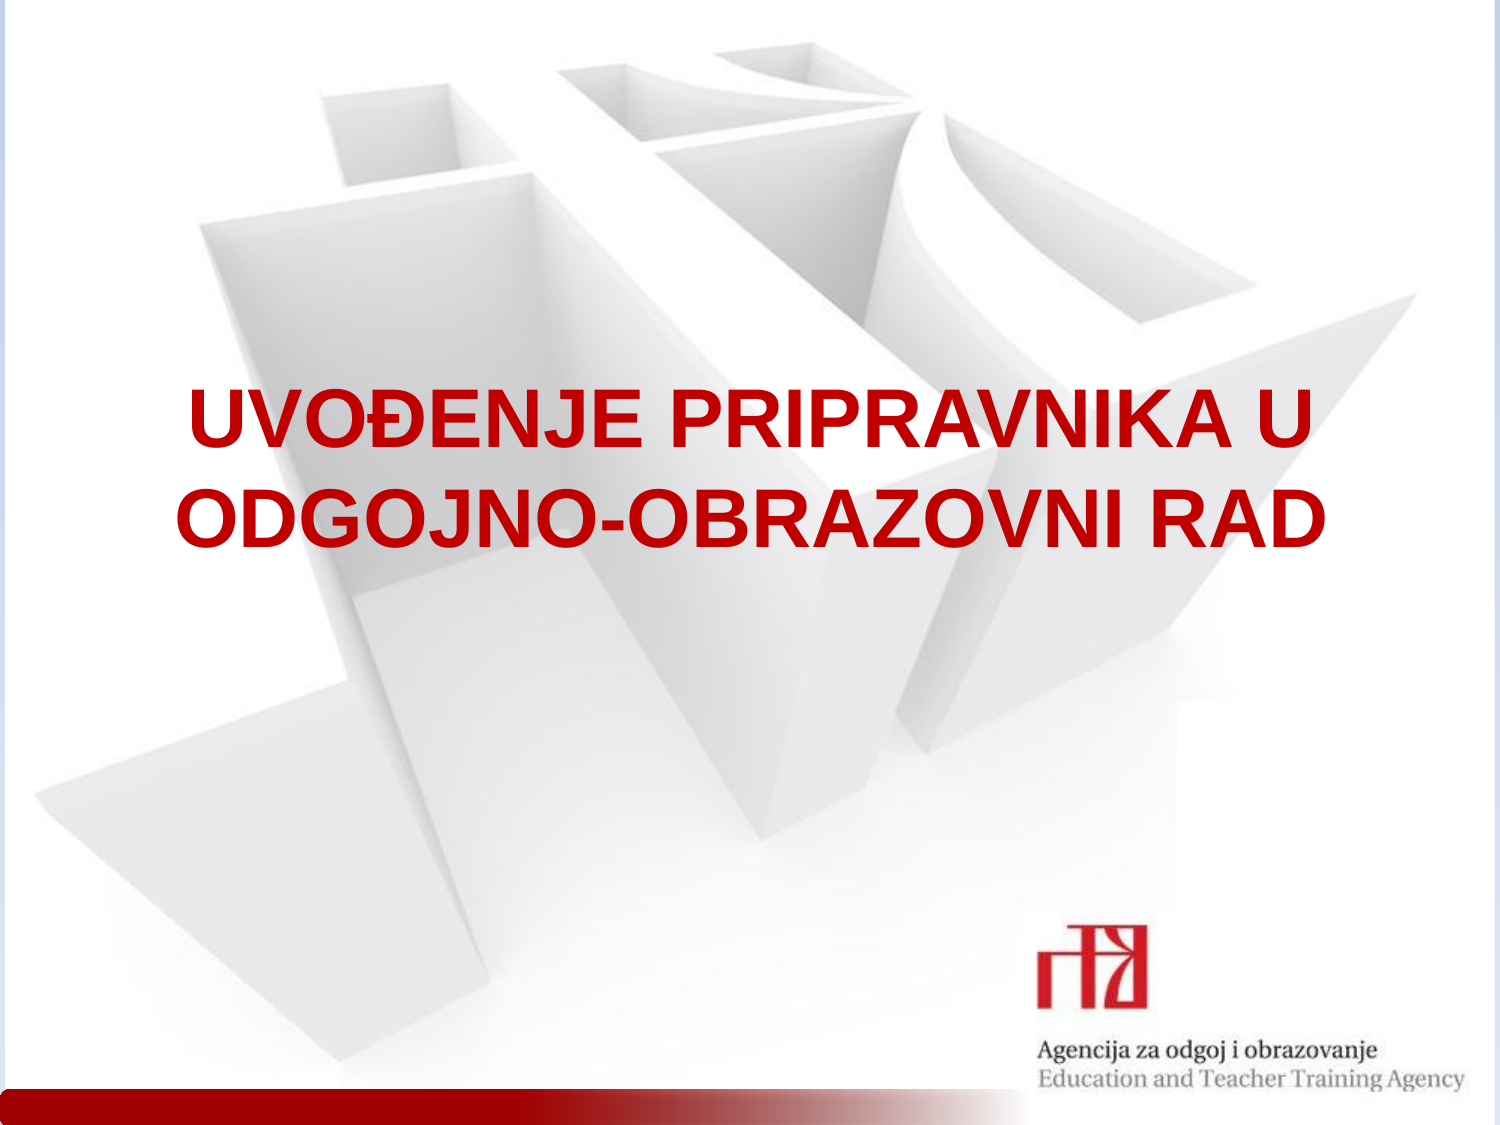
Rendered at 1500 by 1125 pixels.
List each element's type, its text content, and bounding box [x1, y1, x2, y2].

picture [5, 0, 1495, 1125]
title UVOĐENJE PRIPRAVNIKA U ODGOJNO-OBRAZOVNI RAD [76, 314, 1427, 615]
